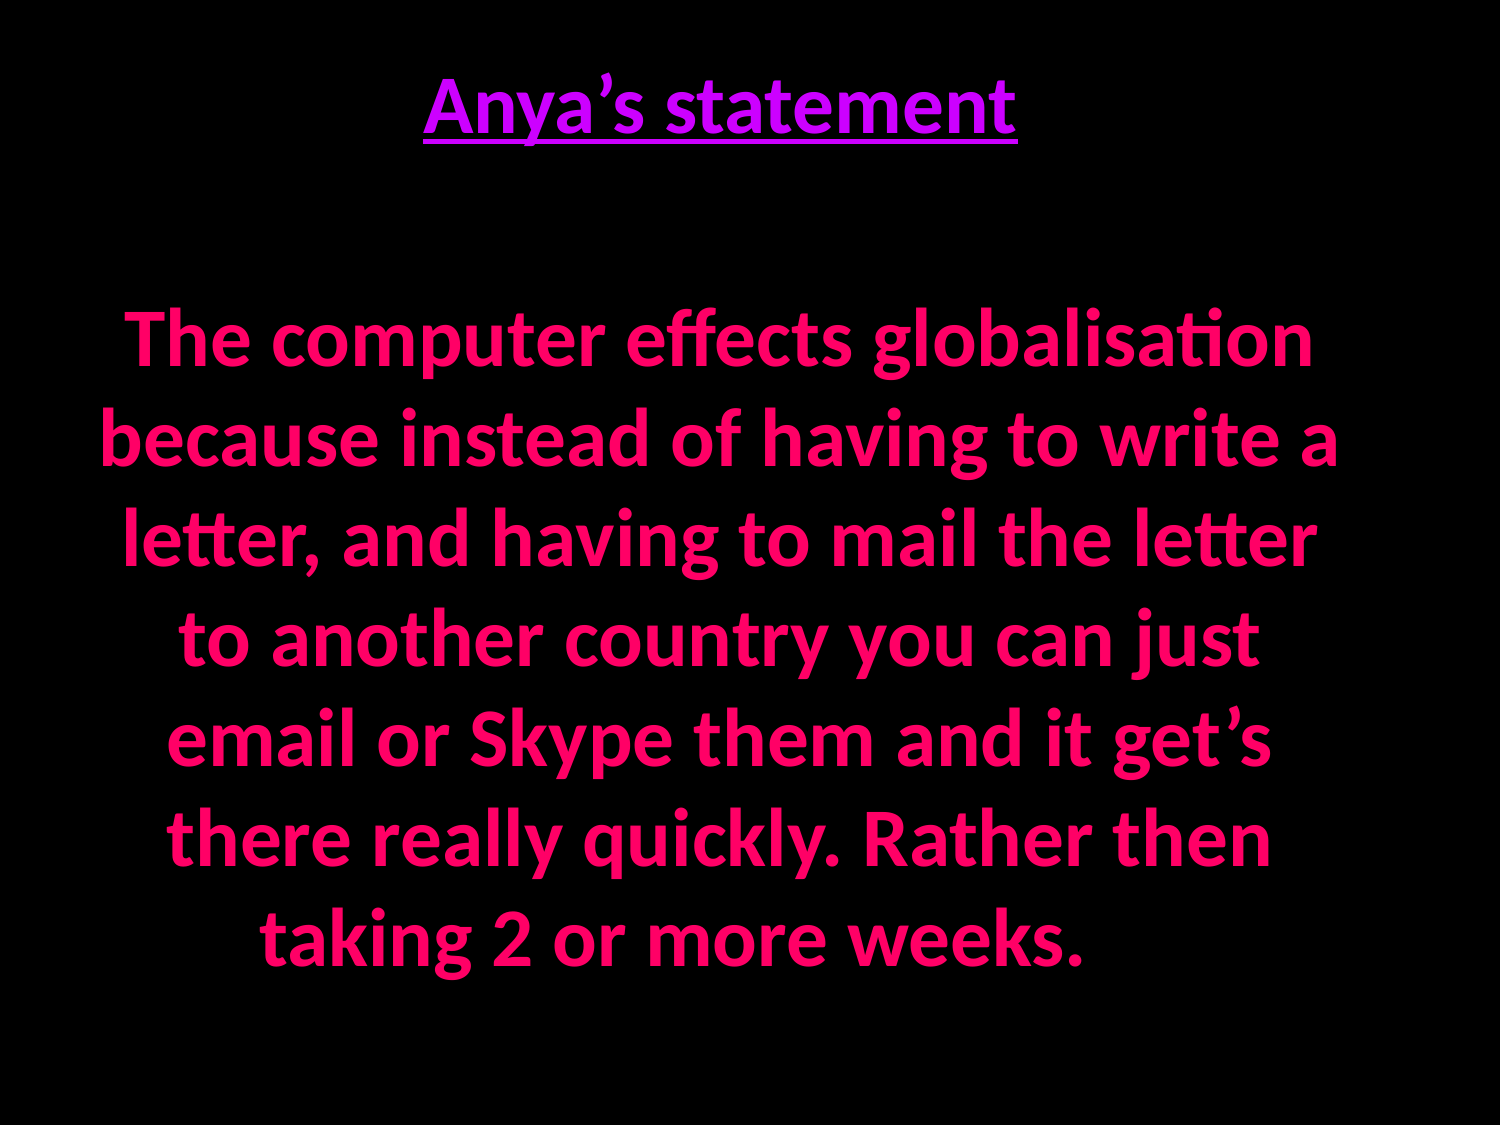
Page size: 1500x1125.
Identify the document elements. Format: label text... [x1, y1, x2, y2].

subtitle Anya’s statement The computer effects globalisation because instead of having to write a letter, and having to mail the letter to another country you can just email or Skype them and it get’s there really quickly. Rather then taking 2 or more weeks. [64, 42, 1377, 926]
